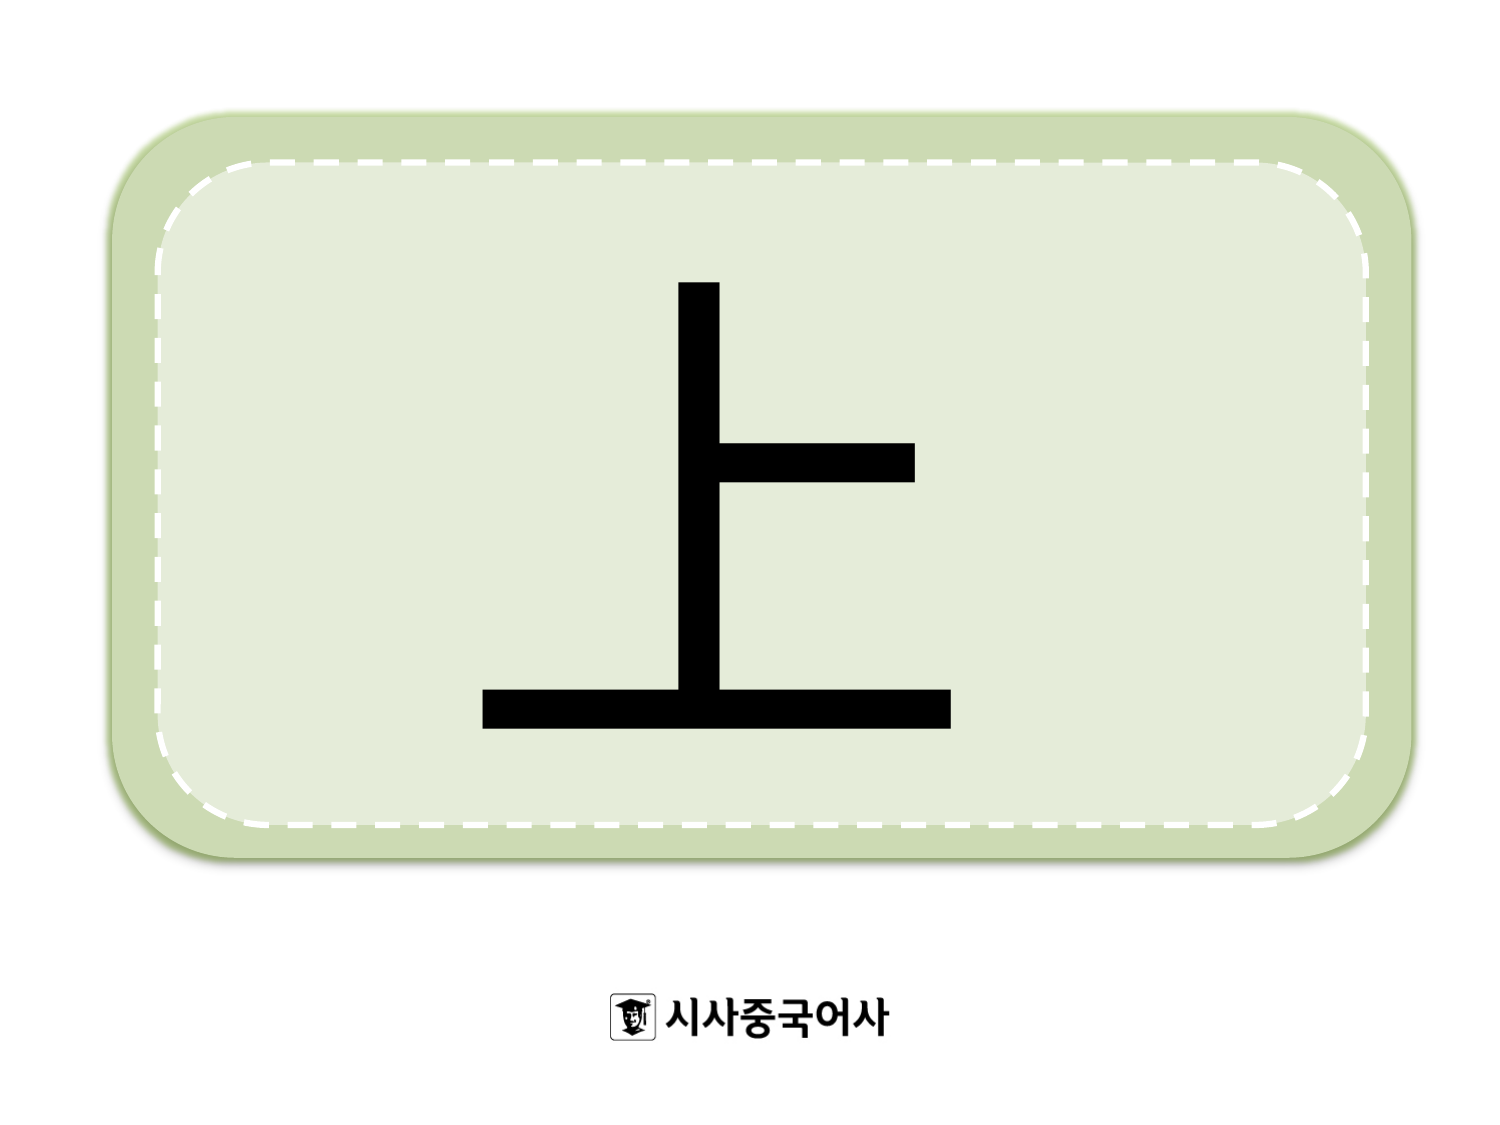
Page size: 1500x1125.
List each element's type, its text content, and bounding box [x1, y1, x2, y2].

picture [602, 987, 898, 1047]
text_box [162, 160, 1371, 824]
text_box 上 [171, 172, 1380, 836]
